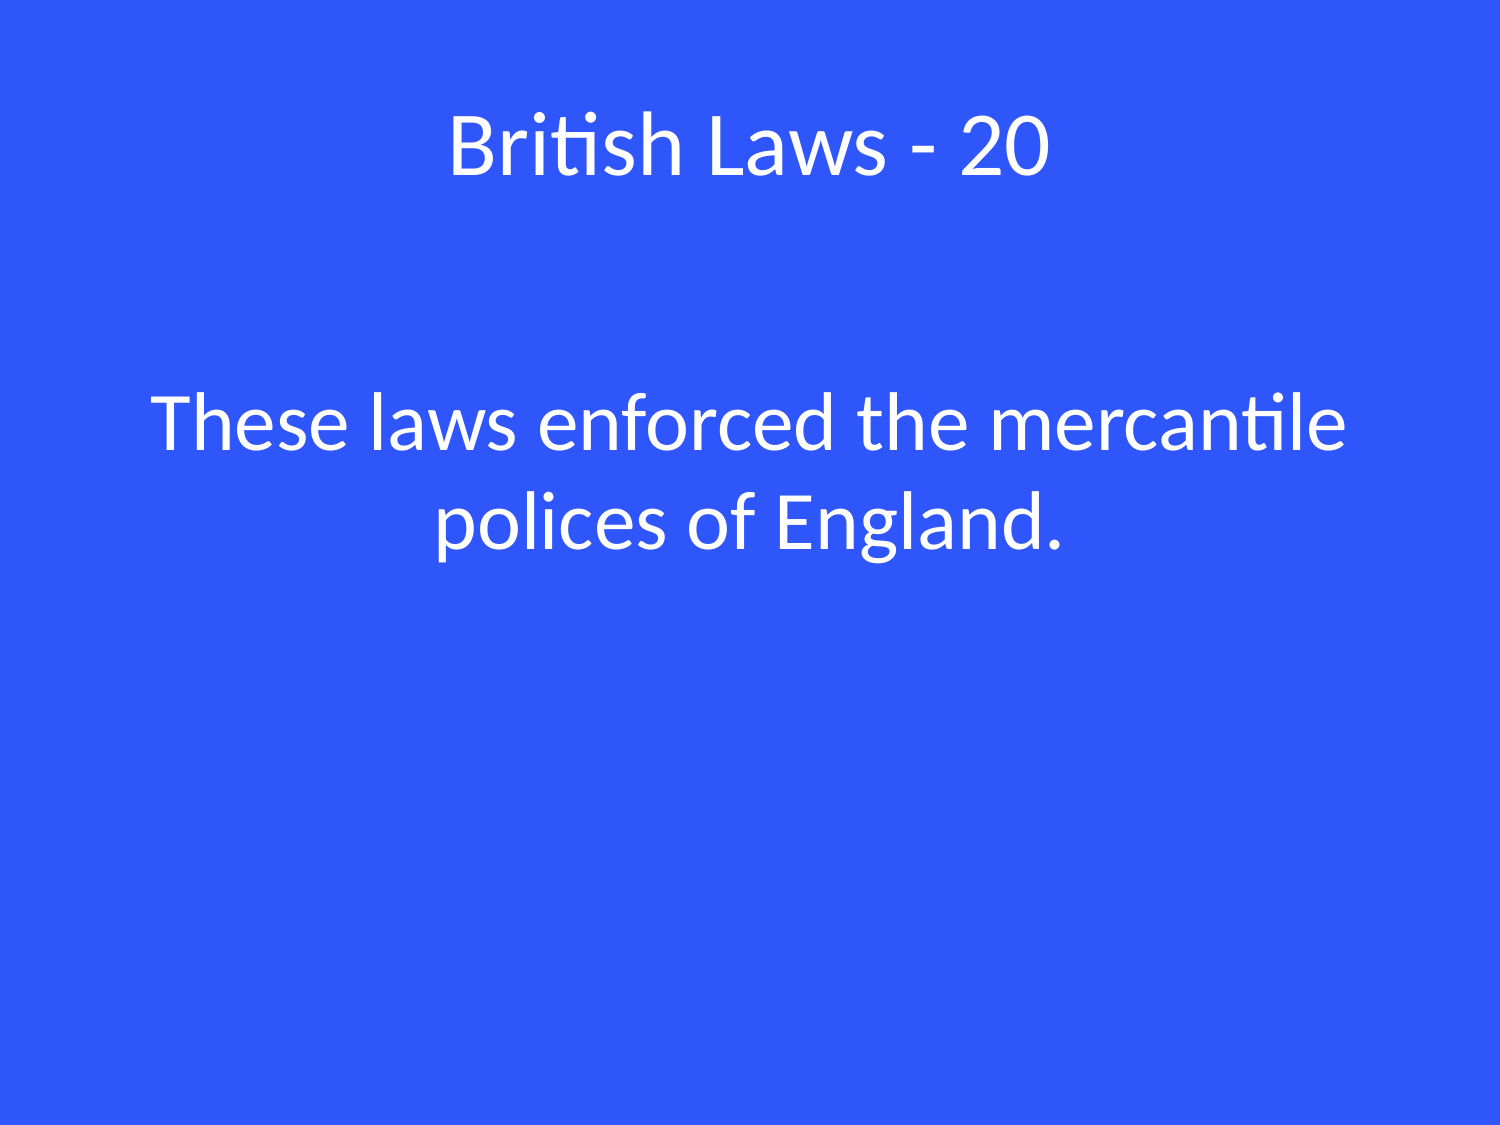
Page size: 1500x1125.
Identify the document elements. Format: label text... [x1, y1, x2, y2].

list These laws enforced the mercantile polices of England. [75, 262, 1425, 1005]
title British Laws - 20 [75, 45, 1425, 233]
